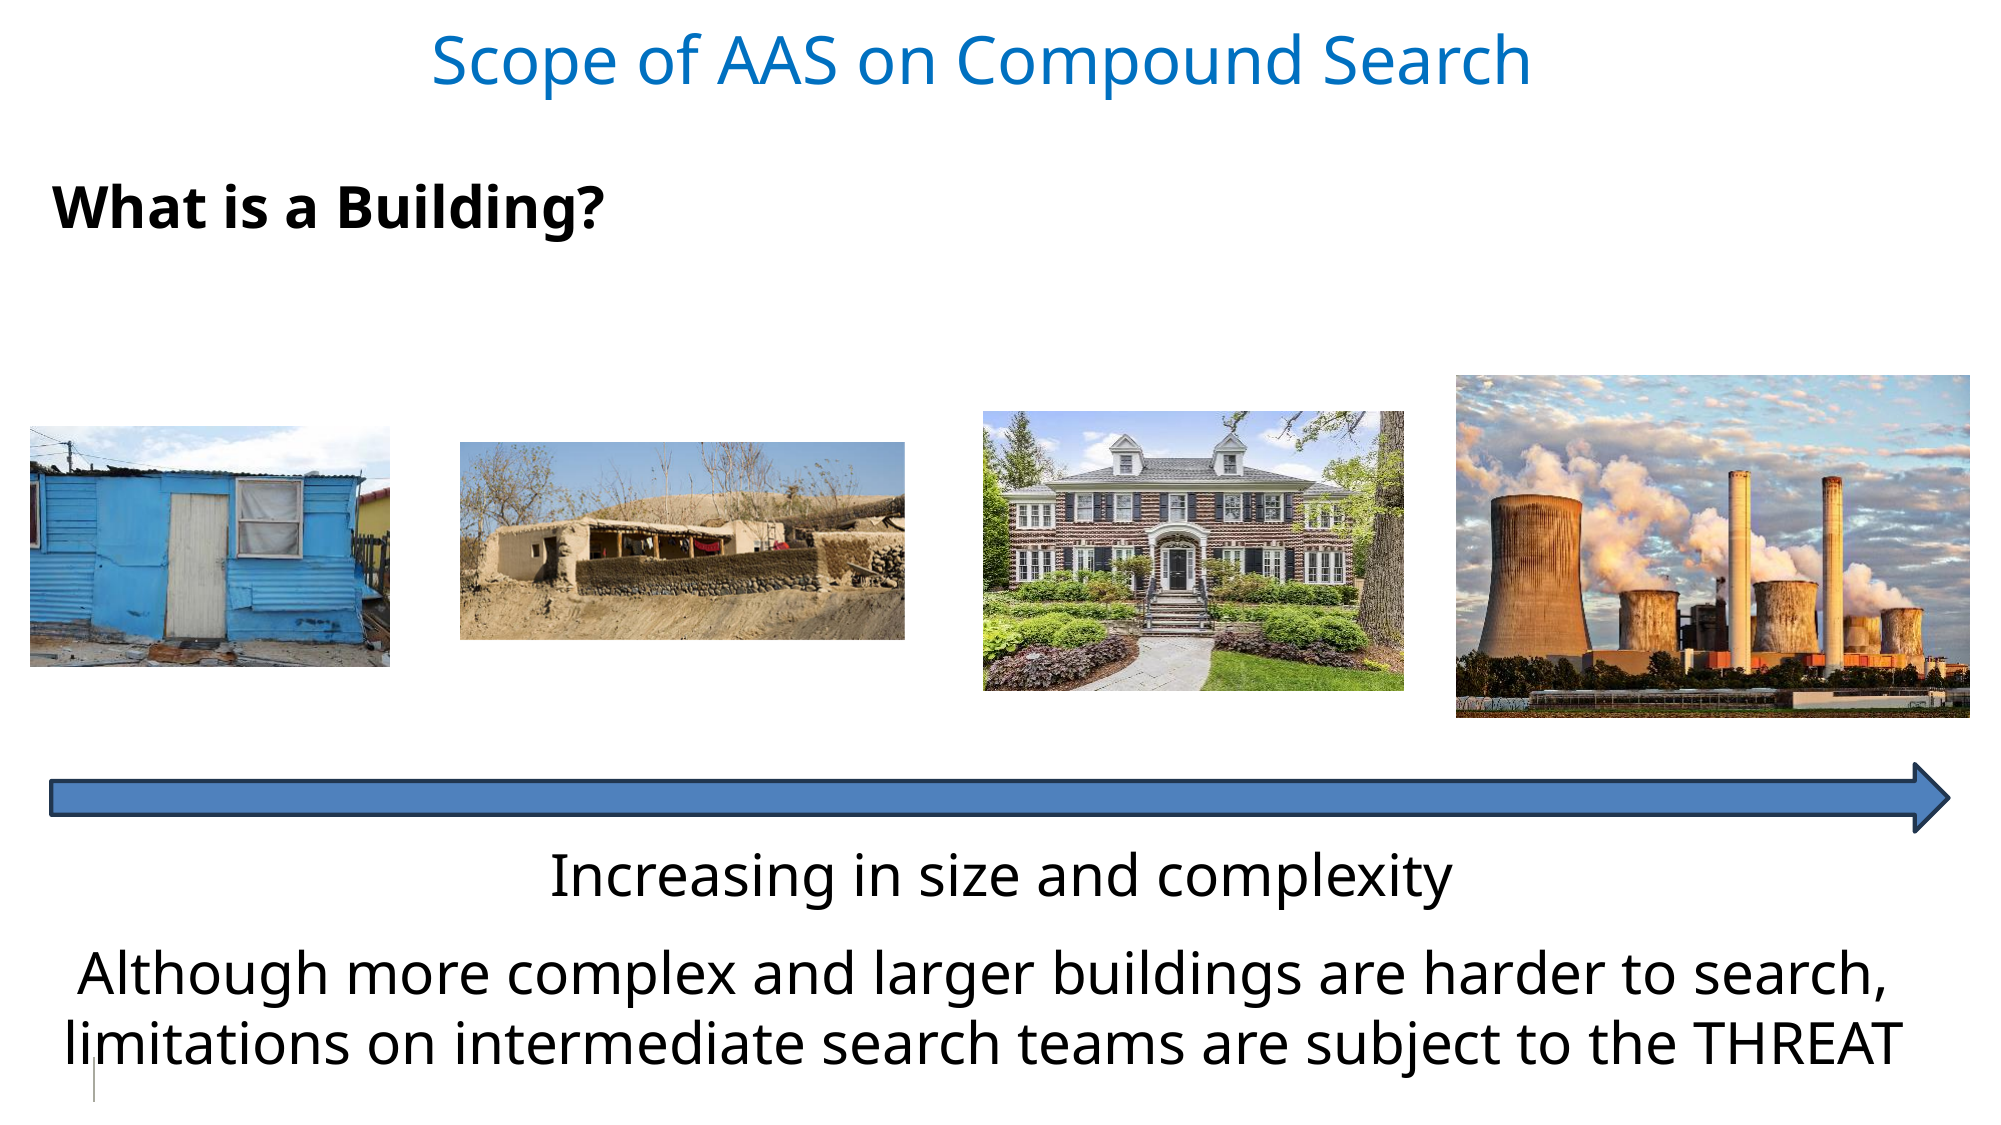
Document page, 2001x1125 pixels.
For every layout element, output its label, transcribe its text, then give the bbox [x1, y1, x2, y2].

text_box Increasing in size and complexity [171, 830, 1795, 916]
picture [460, 441, 907, 651]
text_box What is a Building? [0, 162, 1624, 248]
text_box Scope of AAS on Compound Search [282, 2, 1685, 106]
text_box Although more complex and larger buildings are harder to search, limitations on intermediate search teams are subject to the THREAT [0, 928, 1949, 1084]
picture [1455, 375, 1970, 718]
picture [982, 410, 1404, 692]
text_box [51, 763, 1949, 832]
picture [30, 425, 390, 667]
